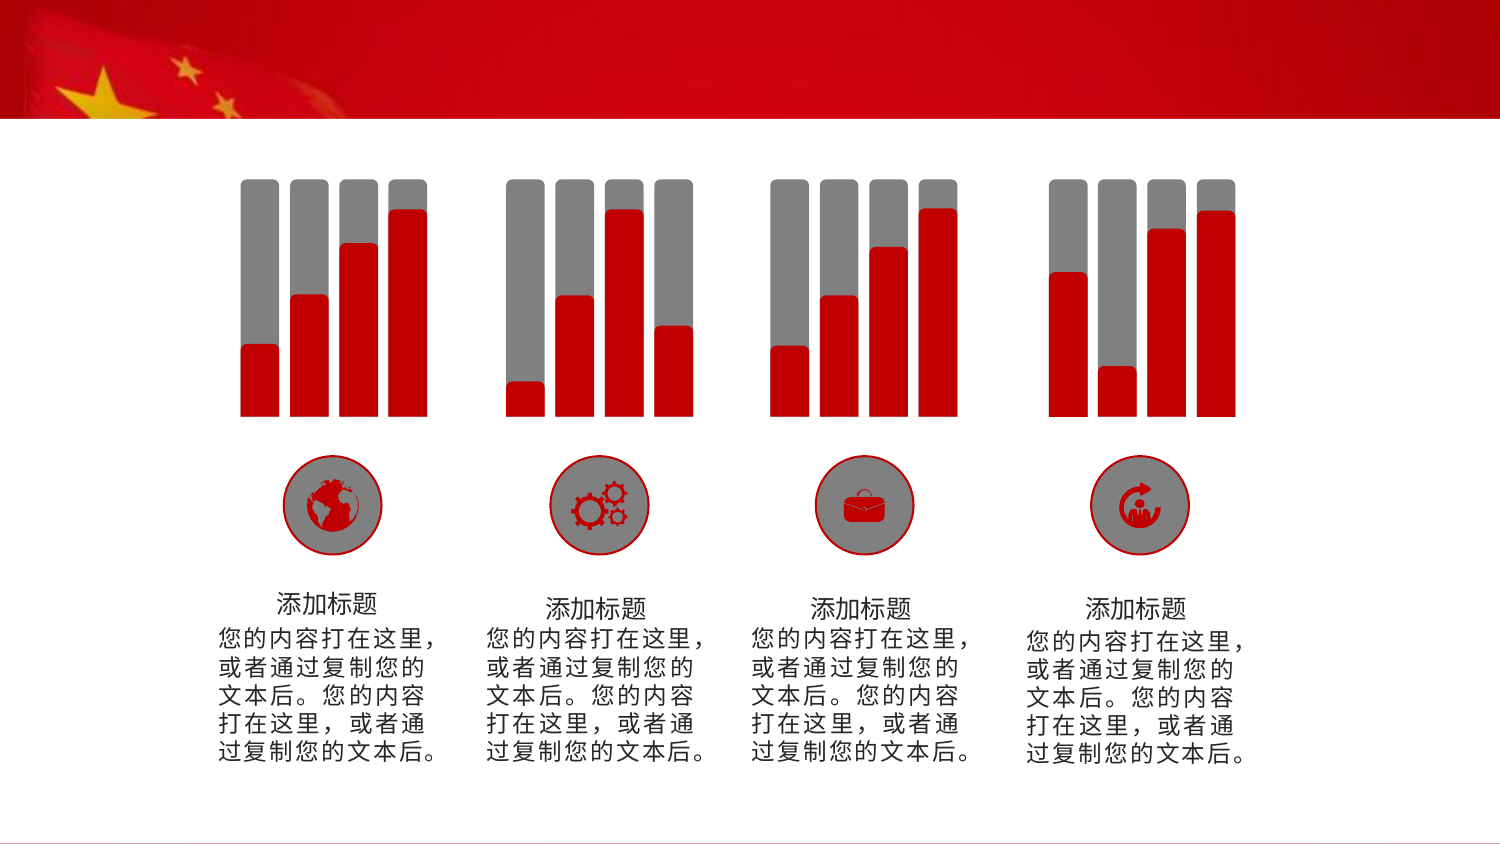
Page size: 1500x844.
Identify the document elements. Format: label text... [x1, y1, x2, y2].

text_box [1048, 272, 1088, 417]
text_box [506, 381, 545, 417]
text_box 您的内容打在这里，或者通过复制您的文本后。您的内容打在这里，或者通过复制您的文本后。 [1014, 620, 1246, 774]
text_box 添加标题 [1073, 573, 1305, 626]
text_box [604, 179, 644, 215]
text_box [819, 295, 859, 417]
text_box [1196, 210, 1236, 417]
text_box [506, 179, 545, 385]
text_box [770, 179, 810, 351]
text_box [1147, 228, 1186, 417]
text_box 添加标题 [533, 573, 765, 626]
text_box [290, 179, 329, 297]
text_box [240, 343, 280, 417]
text_box [388, 209, 428, 417]
text_box [571, 481, 628, 530]
text_box [770, 345, 810, 417]
text_box [283, 456, 382, 555]
text_box [550, 456, 649, 555]
text_box [240, 179, 280, 349]
text_box [388, 179, 428, 215]
text_box [1196, 179, 1236, 215]
text_box [1147, 179, 1186, 232]
text_box [654, 179, 694, 331]
text_box 添加标题 [264, 568, 497, 621]
picture [0, 0, 1500, 118]
text_box [555, 179, 595, 300]
text_box 添加标题 [798, 573, 1030, 626]
text_box [819, 179, 859, 300]
text_box 您的内容打在这里，或者通过复制您的文本后。您的内容打在这里，或者通过复制您的文本后。 [206, 618, 437, 771]
text_box [306, 479, 359, 532]
text_box [869, 246, 908, 417]
text_box [604, 209, 644, 417]
text_box [1097, 179, 1137, 371]
text_box [1091, 456, 1189, 555]
text_box [654, 325, 694, 417]
text_box [290, 294, 329, 417]
text_box [918, 179, 958, 213]
text_box [339, 179, 379, 248]
text_box [1048, 179, 1088, 277]
text_box [869, 179, 908, 250]
text_box [137, 20, 542, 89]
text_box [815, 456, 914, 555]
text_box 您的内容打在这里，或者通过复制您的文本后。您的内容打在这里，或者通过复制您的文本后。 [474, 618, 706, 771]
text_box [339, 243, 379, 417]
text_box [918, 208, 958, 417]
text_box [555, 295, 595, 417]
text_box [843, 489, 885, 522]
text_box 您的内容打在这里，或者通过复制您的文本后。您的内容打在这里，或者通过复制您的文本后。 [739, 618, 971, 771]
text_box [1097, 366, 1137, 417]
text_box [1119, 482, 1161, 529]
